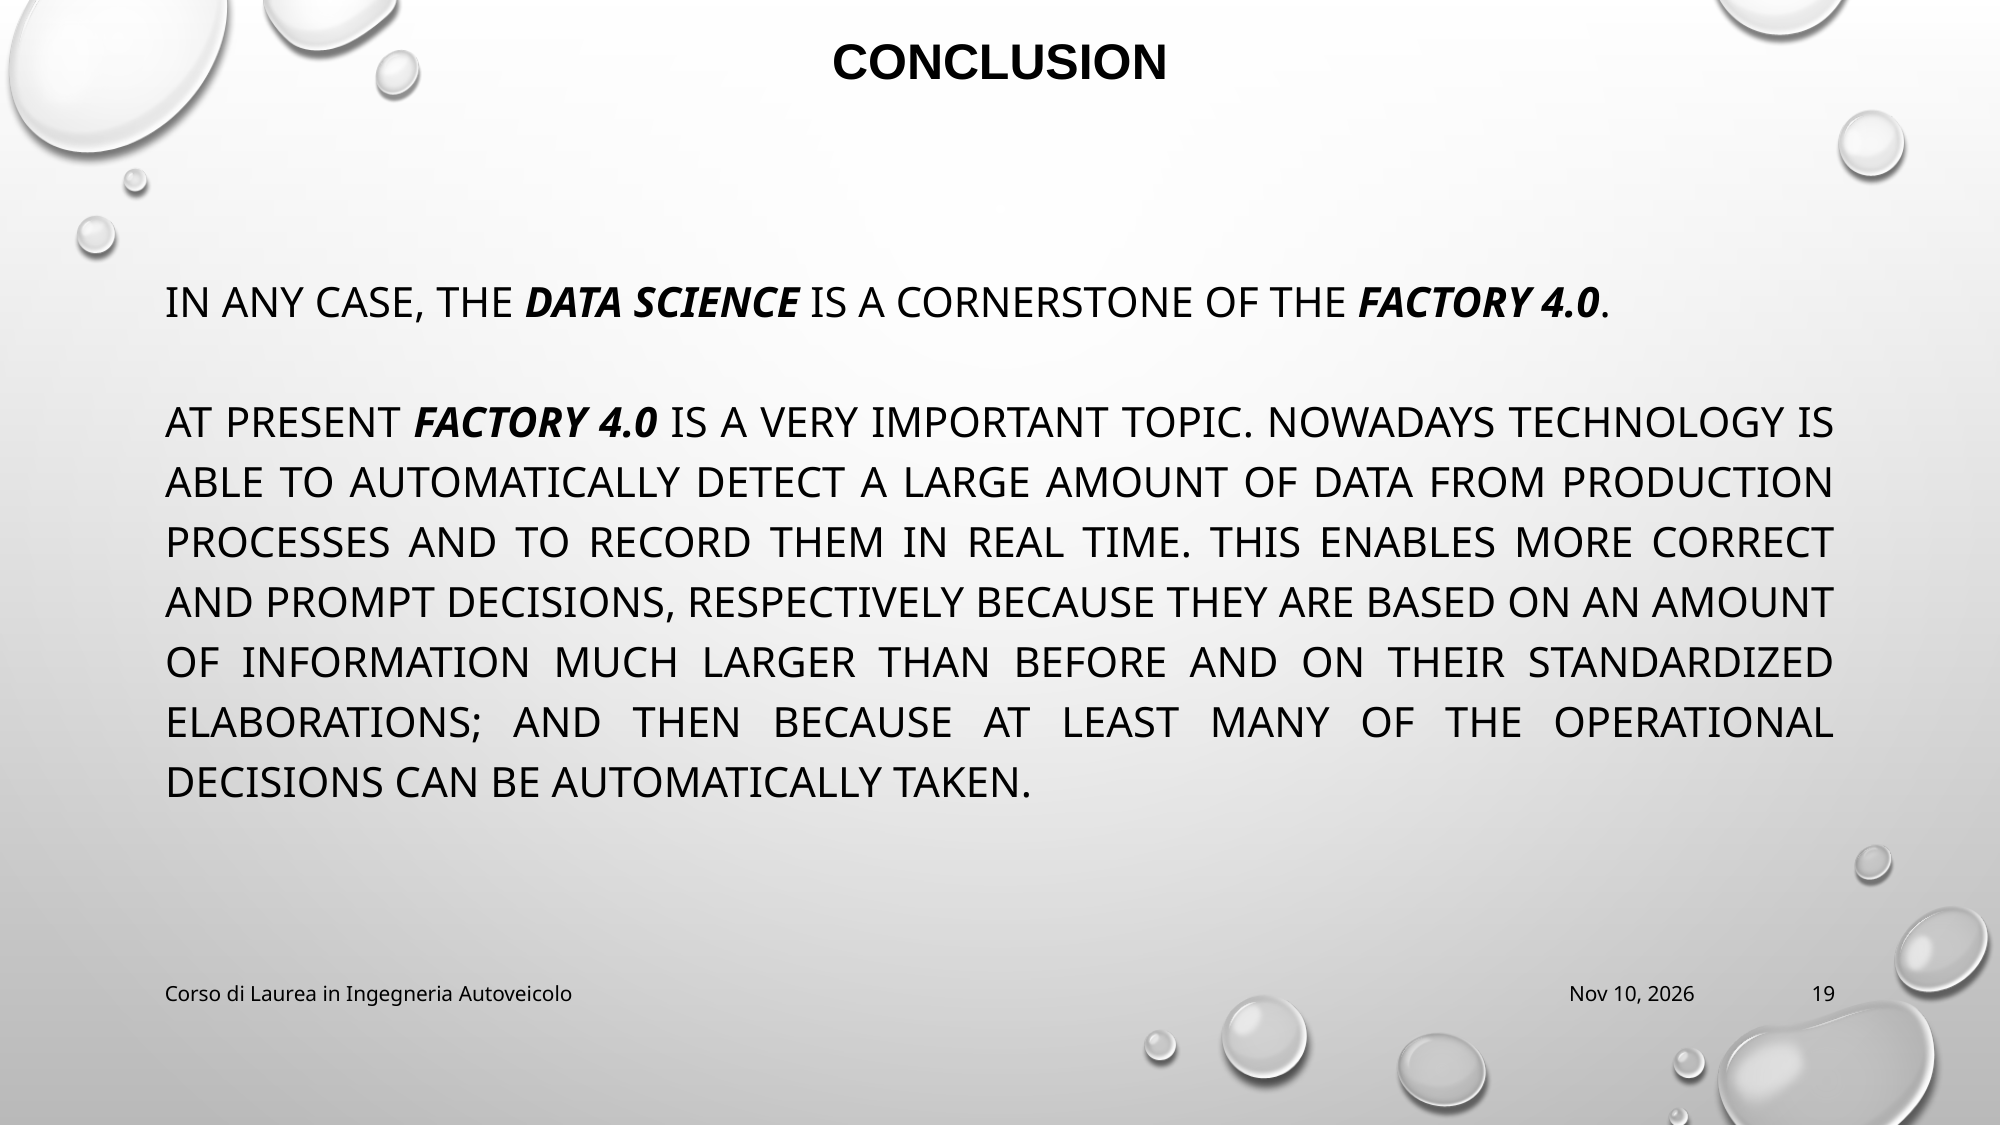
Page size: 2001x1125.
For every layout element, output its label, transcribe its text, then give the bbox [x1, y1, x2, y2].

title conclusion [149, 6, 1851, 113]
picture [0, 0, 2000, 1125]
list In ANY CASE, THE Data SCIENCE is a cornerstone of the factory 4.0. At present Factory 4.0 is a very important topic. Nowadays technology is able to automatically detect a large amount of data from production processes and to record them in real time. This enables more correct and prompt decisions, respectively because they are based on an amount of information much larger than before and on their standardized elaborations; and then because at least many of the operational decisions can be automatically taken. [150, 257, 1851, 820]
slide_number 19 [1724, 965, 1851, 1025]
footer Corso di Laurea in Ingegneria Autoveicolo [149, 965, 1245, 1025]
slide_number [1259, 965, 1710, 1025]
